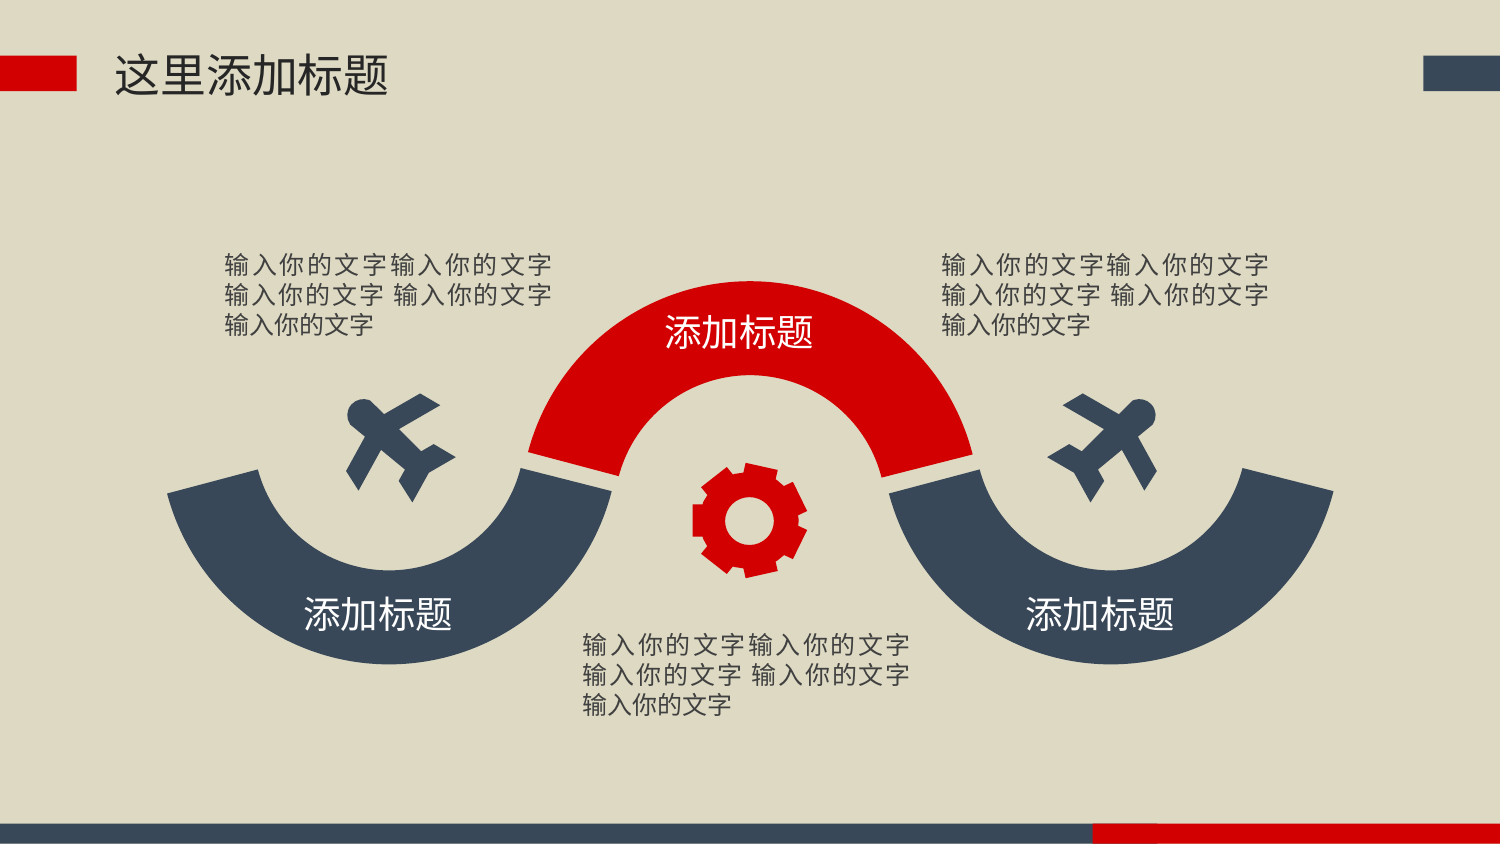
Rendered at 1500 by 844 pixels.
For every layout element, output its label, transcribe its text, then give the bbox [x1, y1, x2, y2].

text_box 这里添加标题 [100, 39, 467, 109]
text_box 添加标题 [1010, 583, 1212, 644]
text_box 添加标题 [649, 301, 851, 362]
text_box [690, 460, 810, 581]
text_box [1421, 54, 1500, 93]
text_box [165, 465, 614, 644]
text_box [1090, 821, 1500, 844]
text_box [289, 644, 489, 667]
text_box [886, 465, 1336, 644]
text_box [1045, 391, 1159, 505]
text_box [0, 821, 1090, 844]
text_box 输入你的文字输入你的文字 输入你的文字 输入你的文字 输入你的文字 [927, 242, 1286, 348]
text_box [651, 279, 849, 301]
text_box 输入你的文字输入你的文字 输入你的文字 输入你的文字 输入你的文字 [210, 242, 568, 348]
text_box 添加标题 [288, 583, 490, 644]
text_box 输入你的文字输入你的文字 输入你的文字 输入你的文字 输入你的文字 [568, 622, 926, 728]
text_box [1011, 644, 1211, 667]
text_box [344, 391, 458, 505]
text_box [0, 54, 79, 93]
text_box [525, 302, 975, 480]
